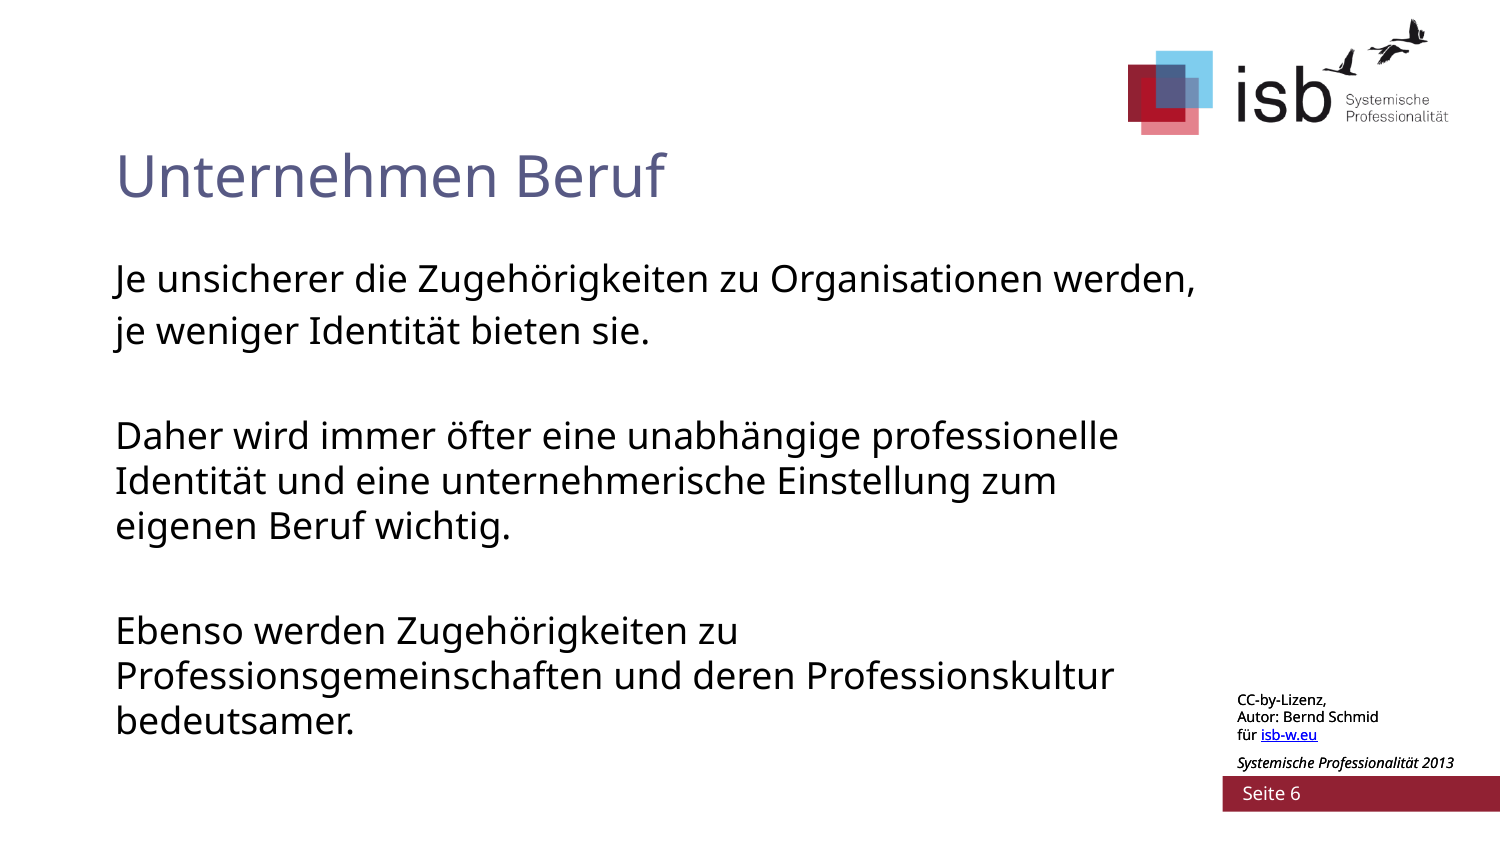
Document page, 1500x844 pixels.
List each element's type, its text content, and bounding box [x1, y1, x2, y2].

list Je unsicherer die Zugehörigkeiten zu Organisationen werden, je weniger Identität bieten sie. Daher wird immer öfter eine unabhängige professionelle Identität und eine unternehmerische Einstellung zum eigenen Beruf wichtig. Ebenso werden Zugehörigkeiten zu Professionsgemeinschaften und deren Professionskultur bedeutsamer. [100, 185, 1223, 812]
title Unternehmen Beruf [100, 67, 1223, 185]
picture [1128, 14, 1461, 139]
text_box CC-by-Lizenz, Autor: Bernd Schmid für isb-w.eu Systemische Professionalität 2013 [1222, 543, 1500, 844]
